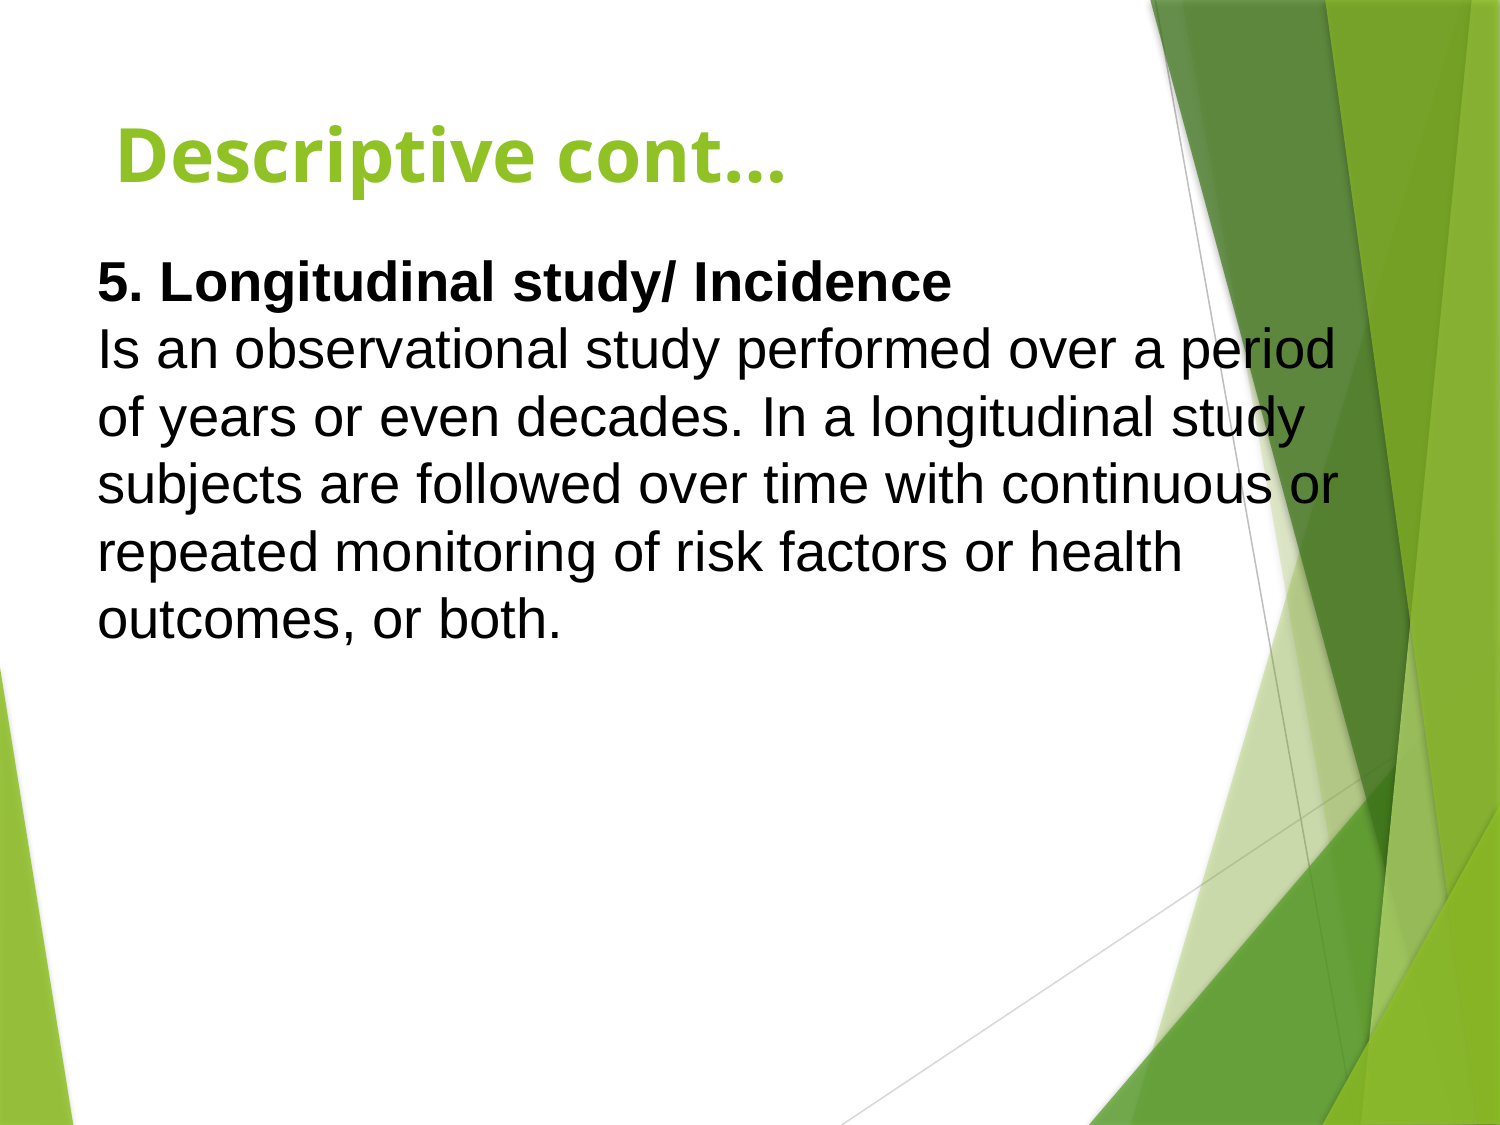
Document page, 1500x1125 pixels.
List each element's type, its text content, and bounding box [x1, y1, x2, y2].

list 5. Longitudinal study/ Incidence Is an observational study performed over a period of years or even decades. In a longitudinal study subjects are followed over time with continuous or repeated monitoring of risk factors or health outcomes, or both. [62, 237, 1413, 1075]
title Descriptive cont… [99, 99, 1142, 237]
